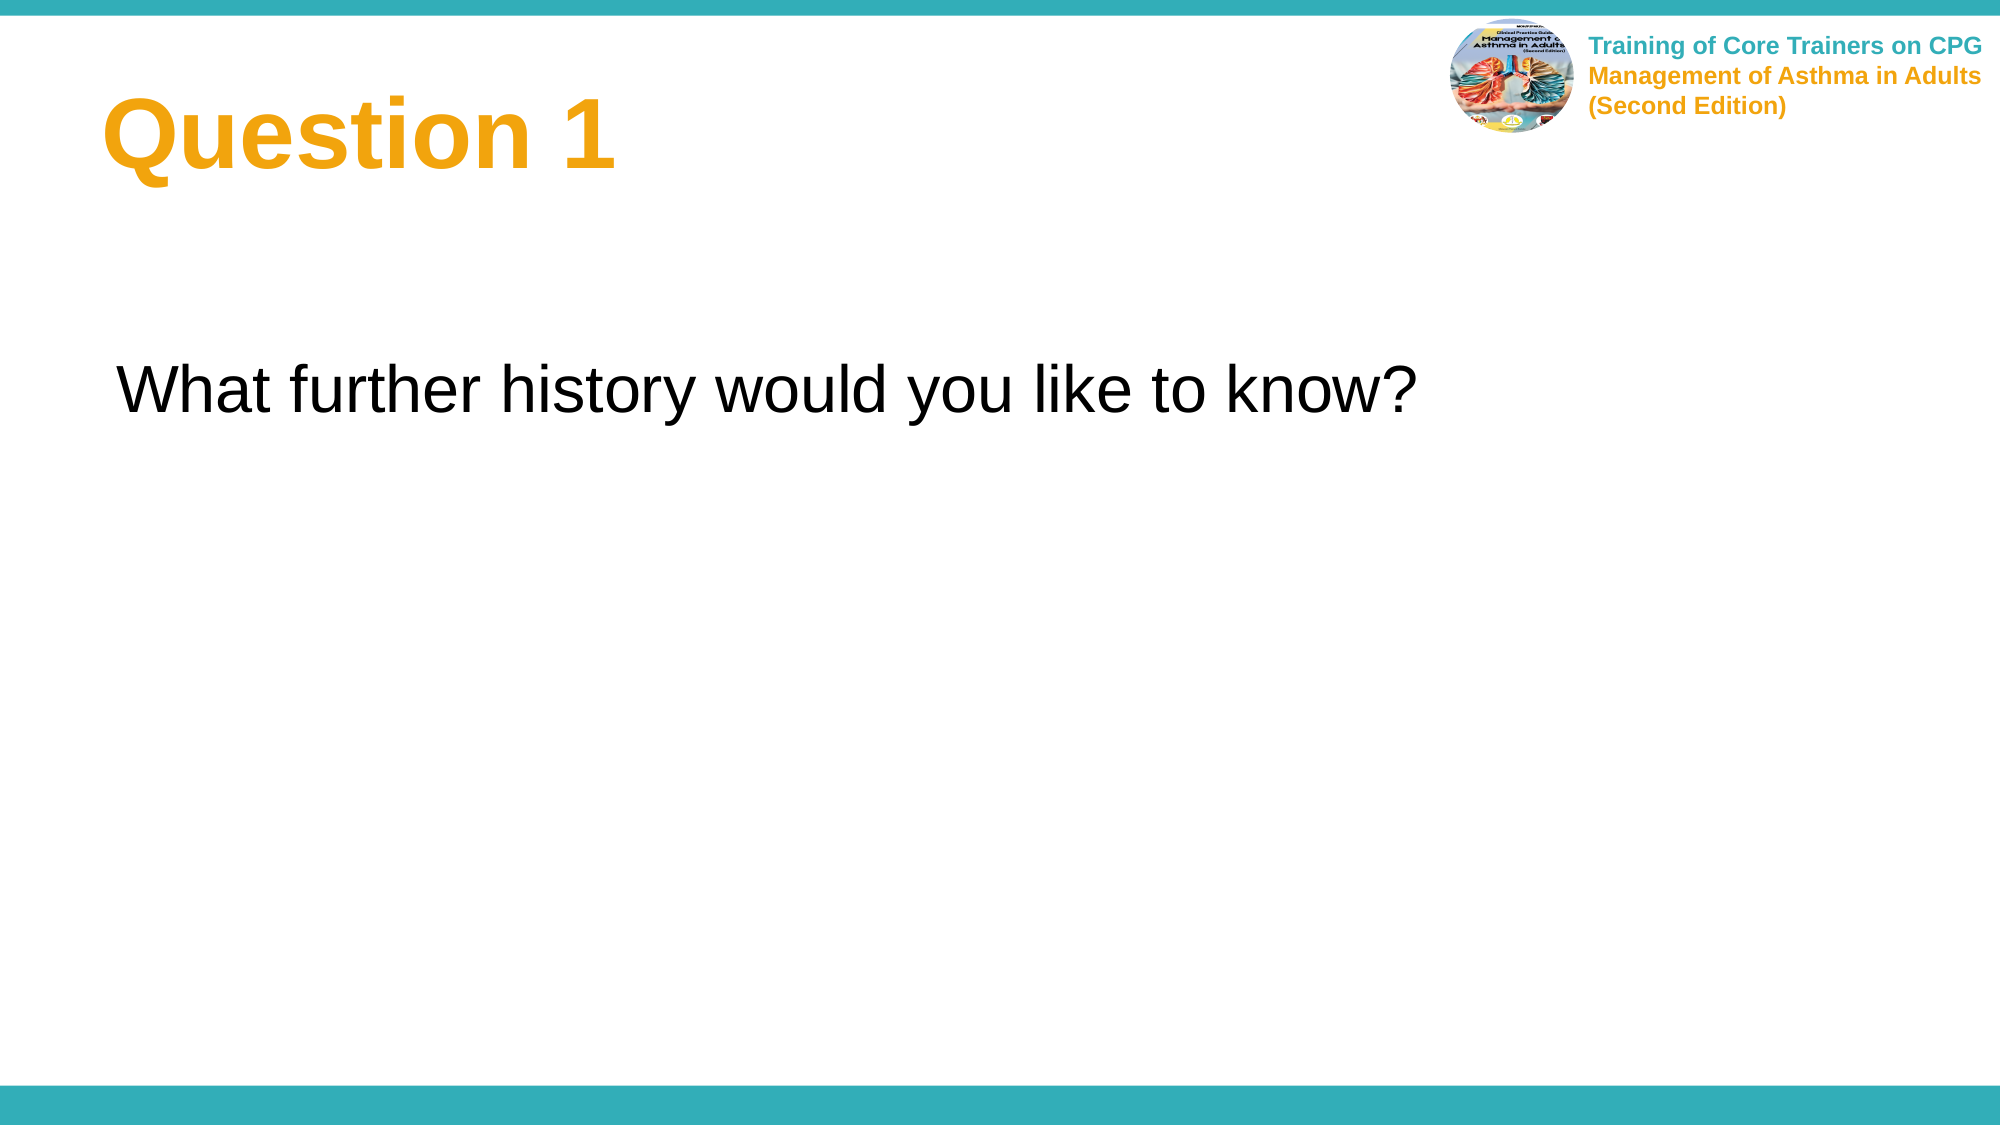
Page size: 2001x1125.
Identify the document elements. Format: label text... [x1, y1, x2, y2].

list Question 1 [3, 65, 2000, 192]
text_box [1449, 18, 2000, 133]
text_box What further history would you like to know? [101, 338, 1936, 434]
